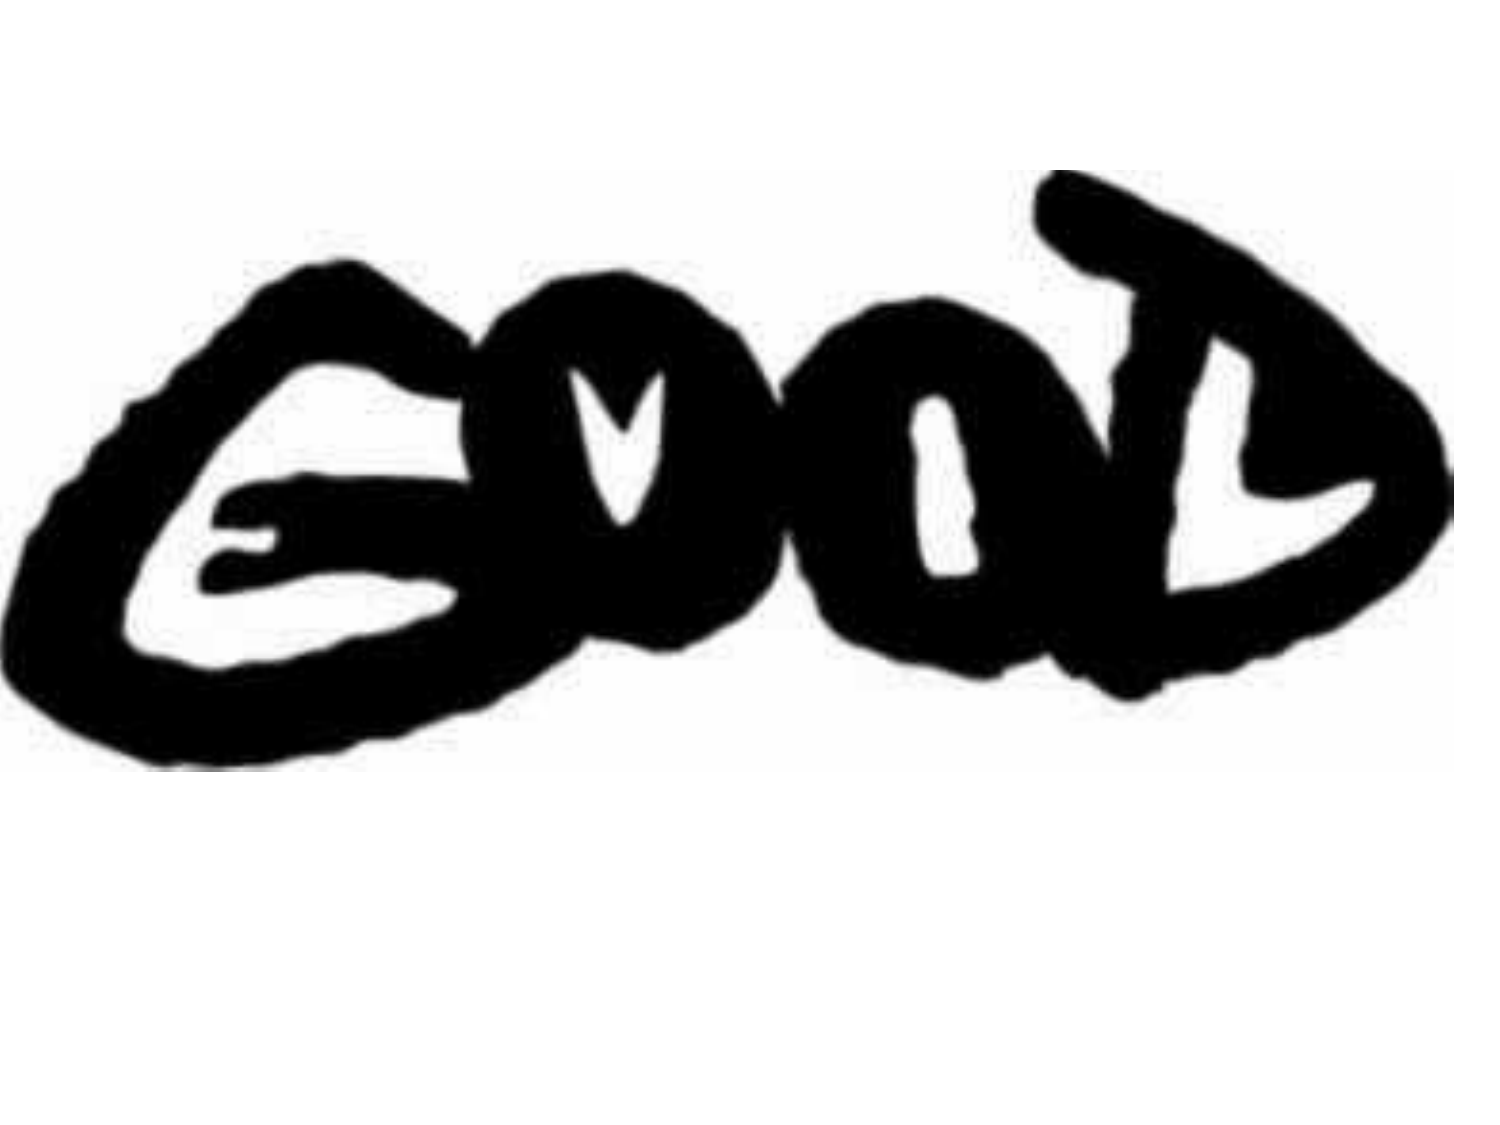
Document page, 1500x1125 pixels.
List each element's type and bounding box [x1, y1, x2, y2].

picture [0, 170, 1454, 772]
